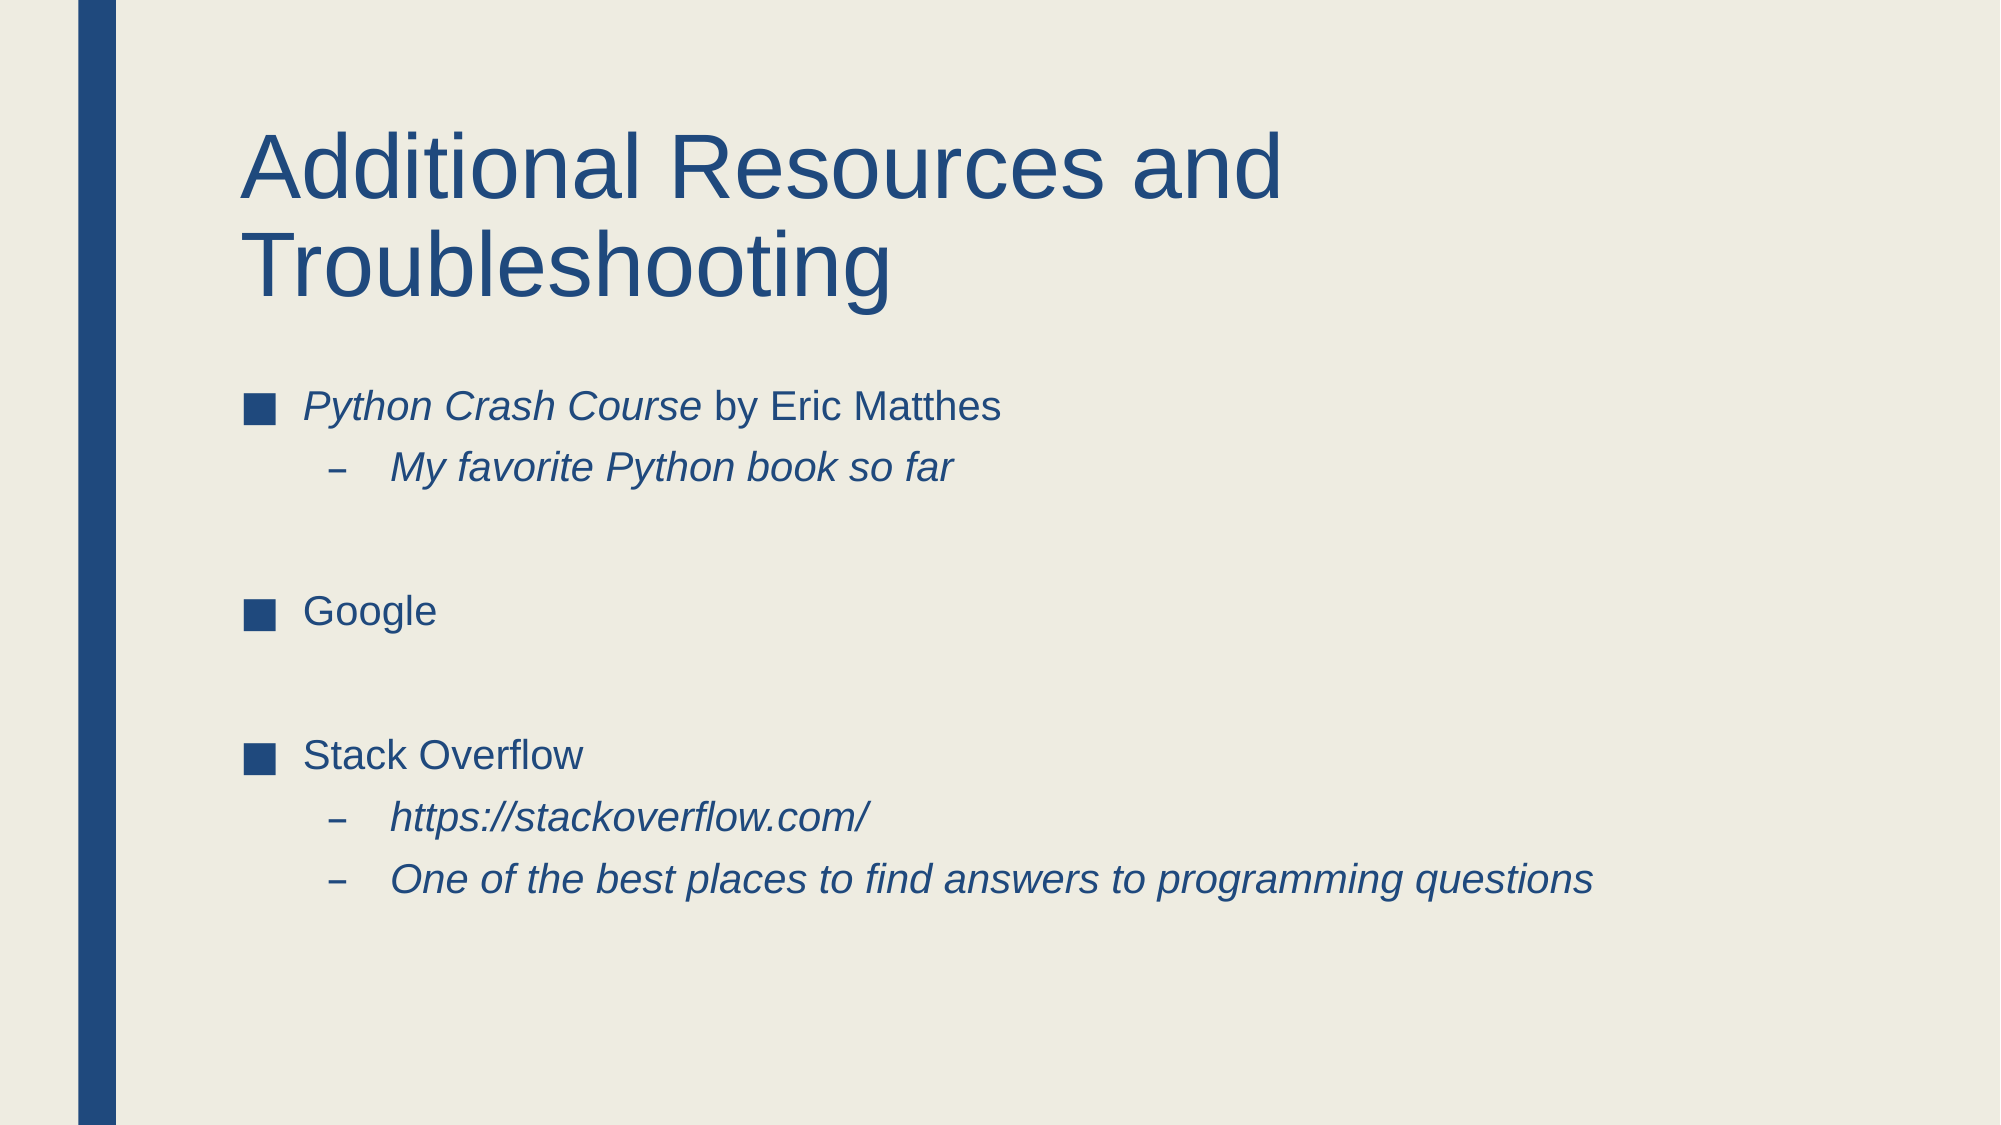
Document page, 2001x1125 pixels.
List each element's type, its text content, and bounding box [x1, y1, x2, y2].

list Python Crash Course by Eric Matthes My favorite Python book so far Google Stack Overflow https://stackoverflow.com/ One of the best places to find answers to programming questions [225, 375, 1800, 963]
title Additional Resources and Troubleshooting [225, 112, 1800, 357]
